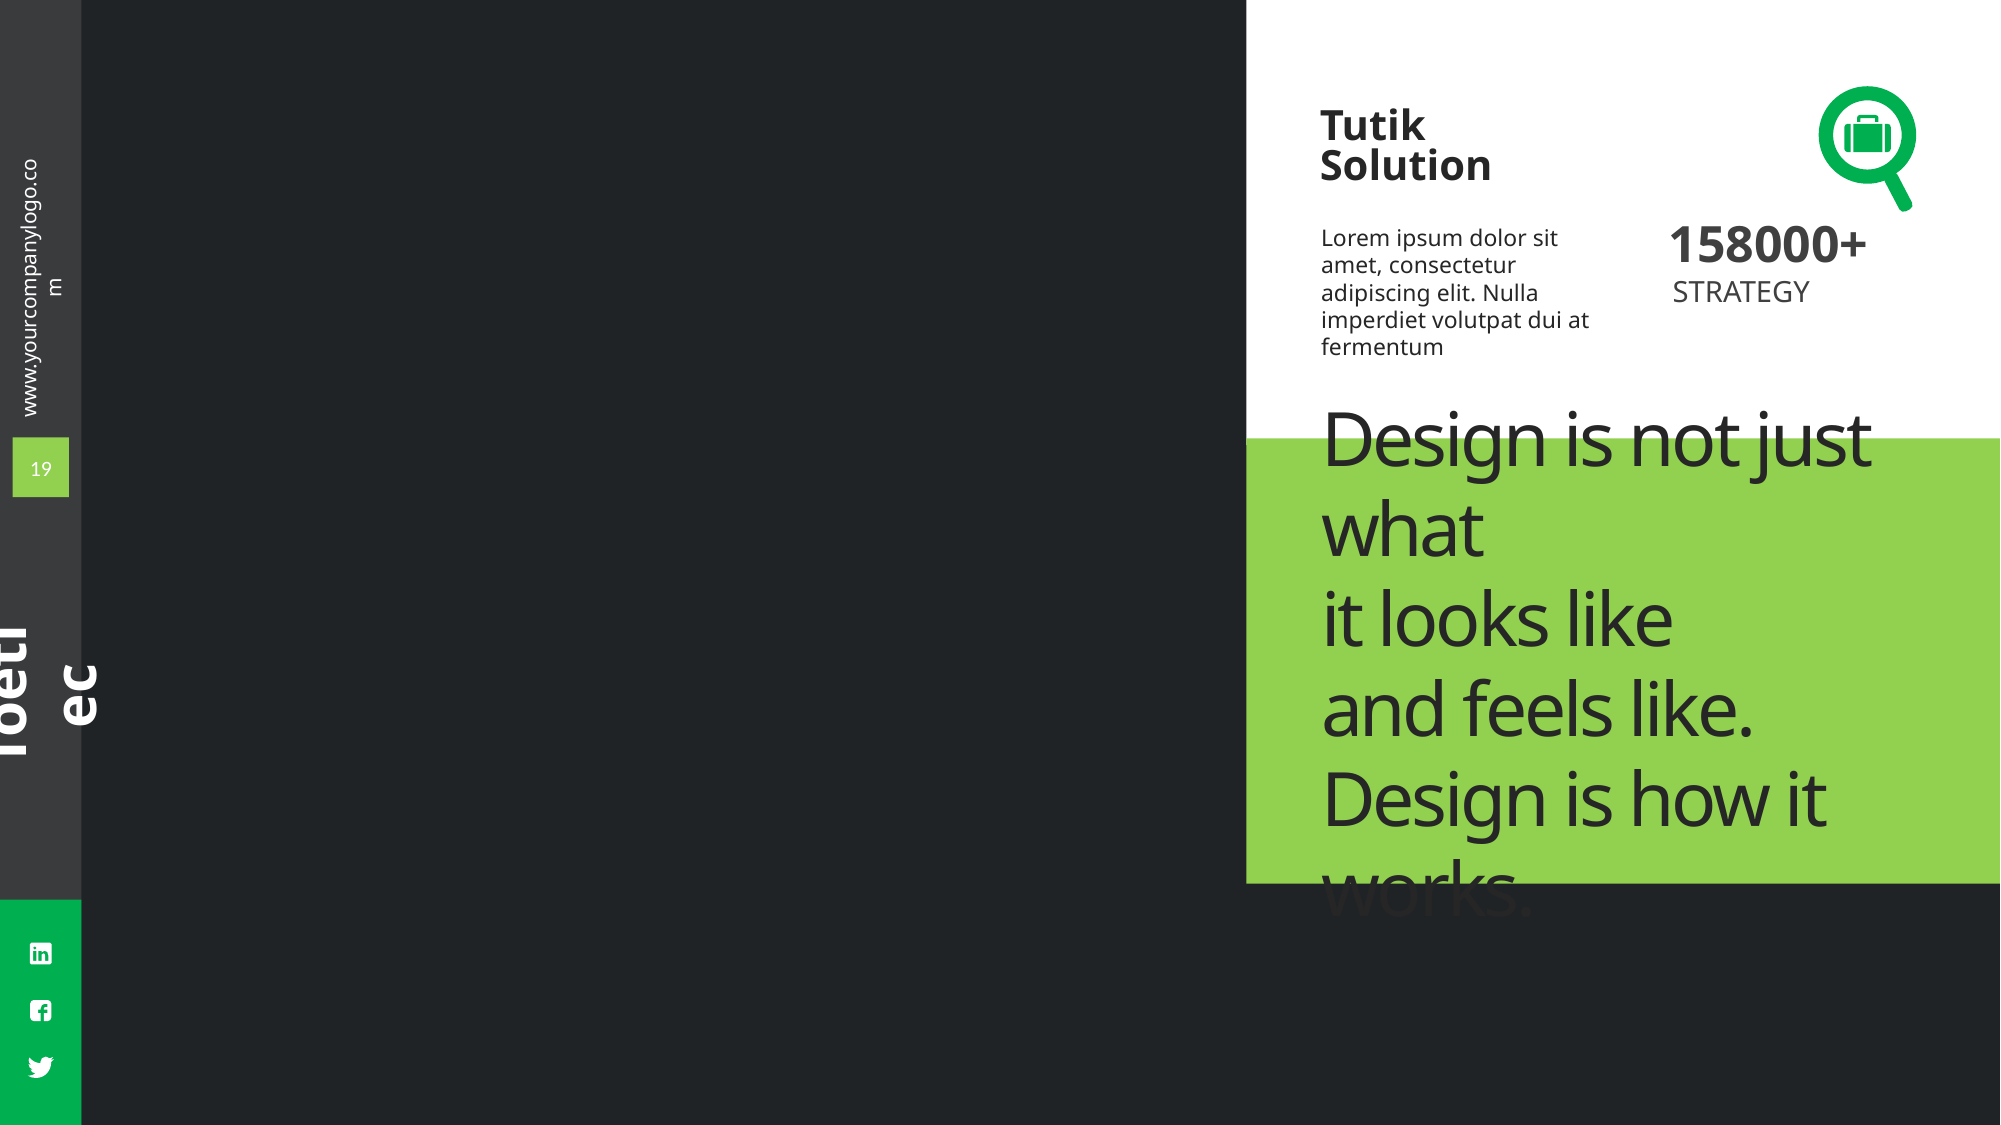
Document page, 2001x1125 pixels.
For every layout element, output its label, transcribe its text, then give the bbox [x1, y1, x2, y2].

slide_number 19 [12, 437, 69, 498]
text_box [1818, 86, 1917, 212]
picture [81, 0, 2000, 1125]
